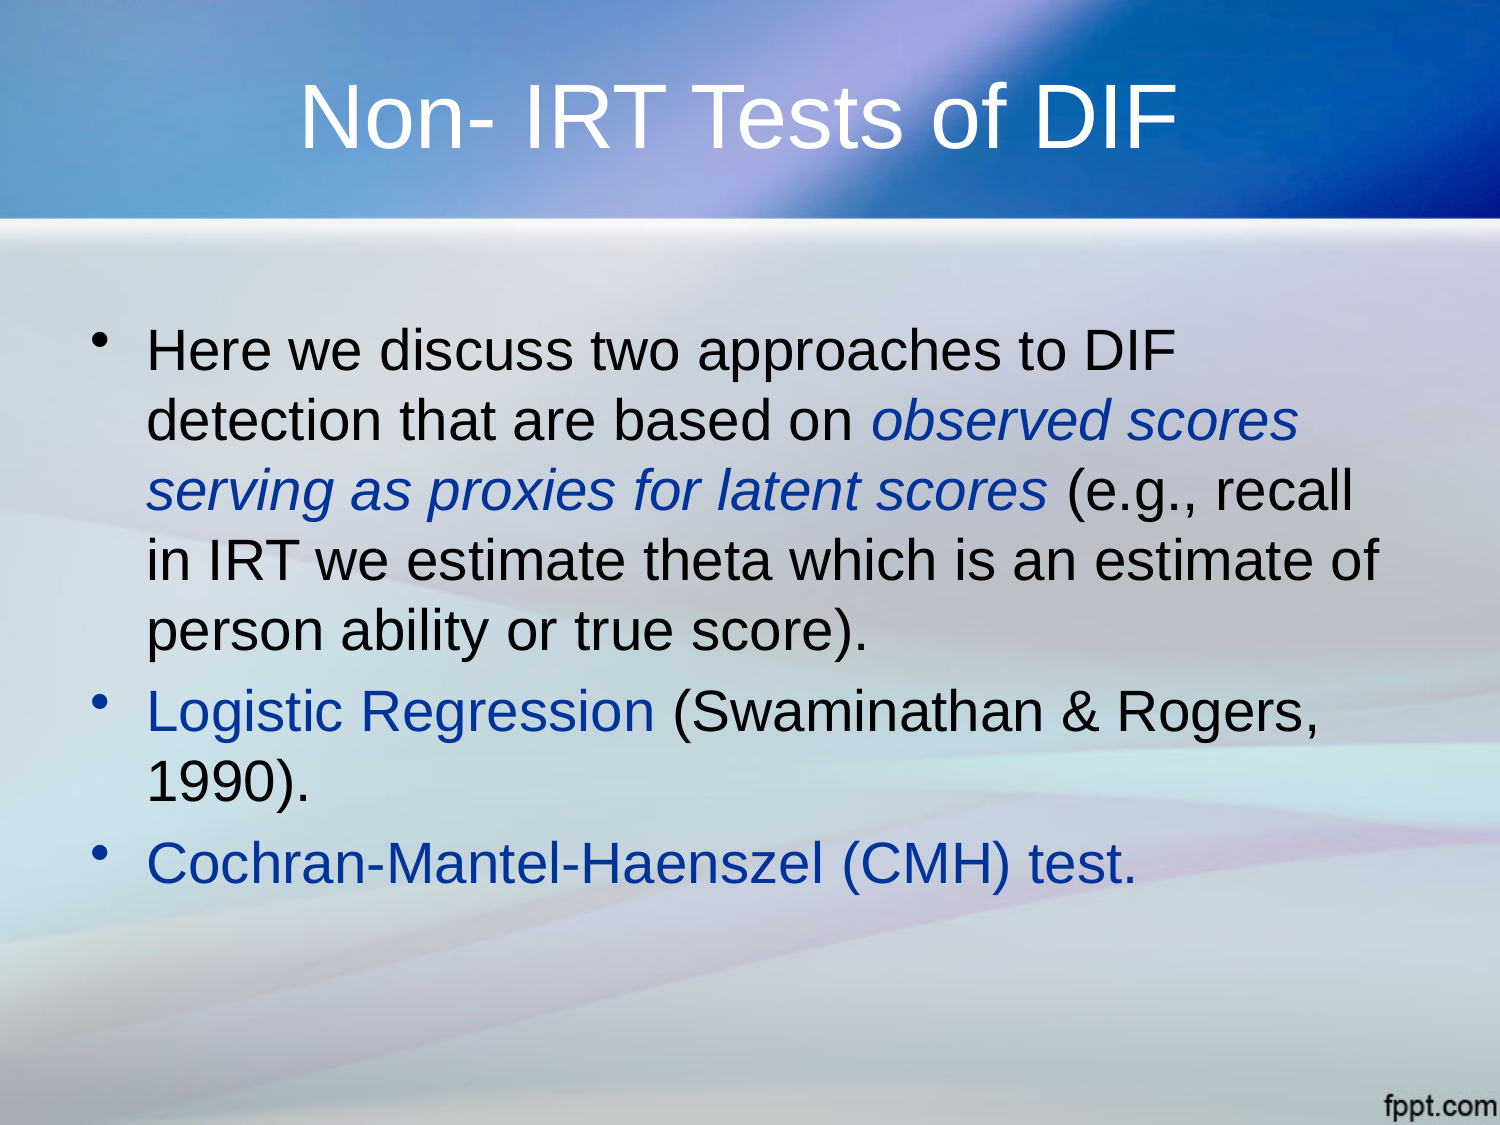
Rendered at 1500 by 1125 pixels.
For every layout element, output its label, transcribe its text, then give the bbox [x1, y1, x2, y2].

list Here we discuss two approaches to DIF detection that are based on observed scores serving as proxies for latent scores (e.g., recall in IRT we estimate theta which is an estimate of person ability or true score). Logistic Regression (Swaminathan & Rogers, 1990). Cochran-Mantel-Haenszel (CMH) test. [75, 304, 1425, 1047]
picture [0, 0, 1500, 1125]
title Non- IRT Tests of DIF [64, 31, 1415, 192]
